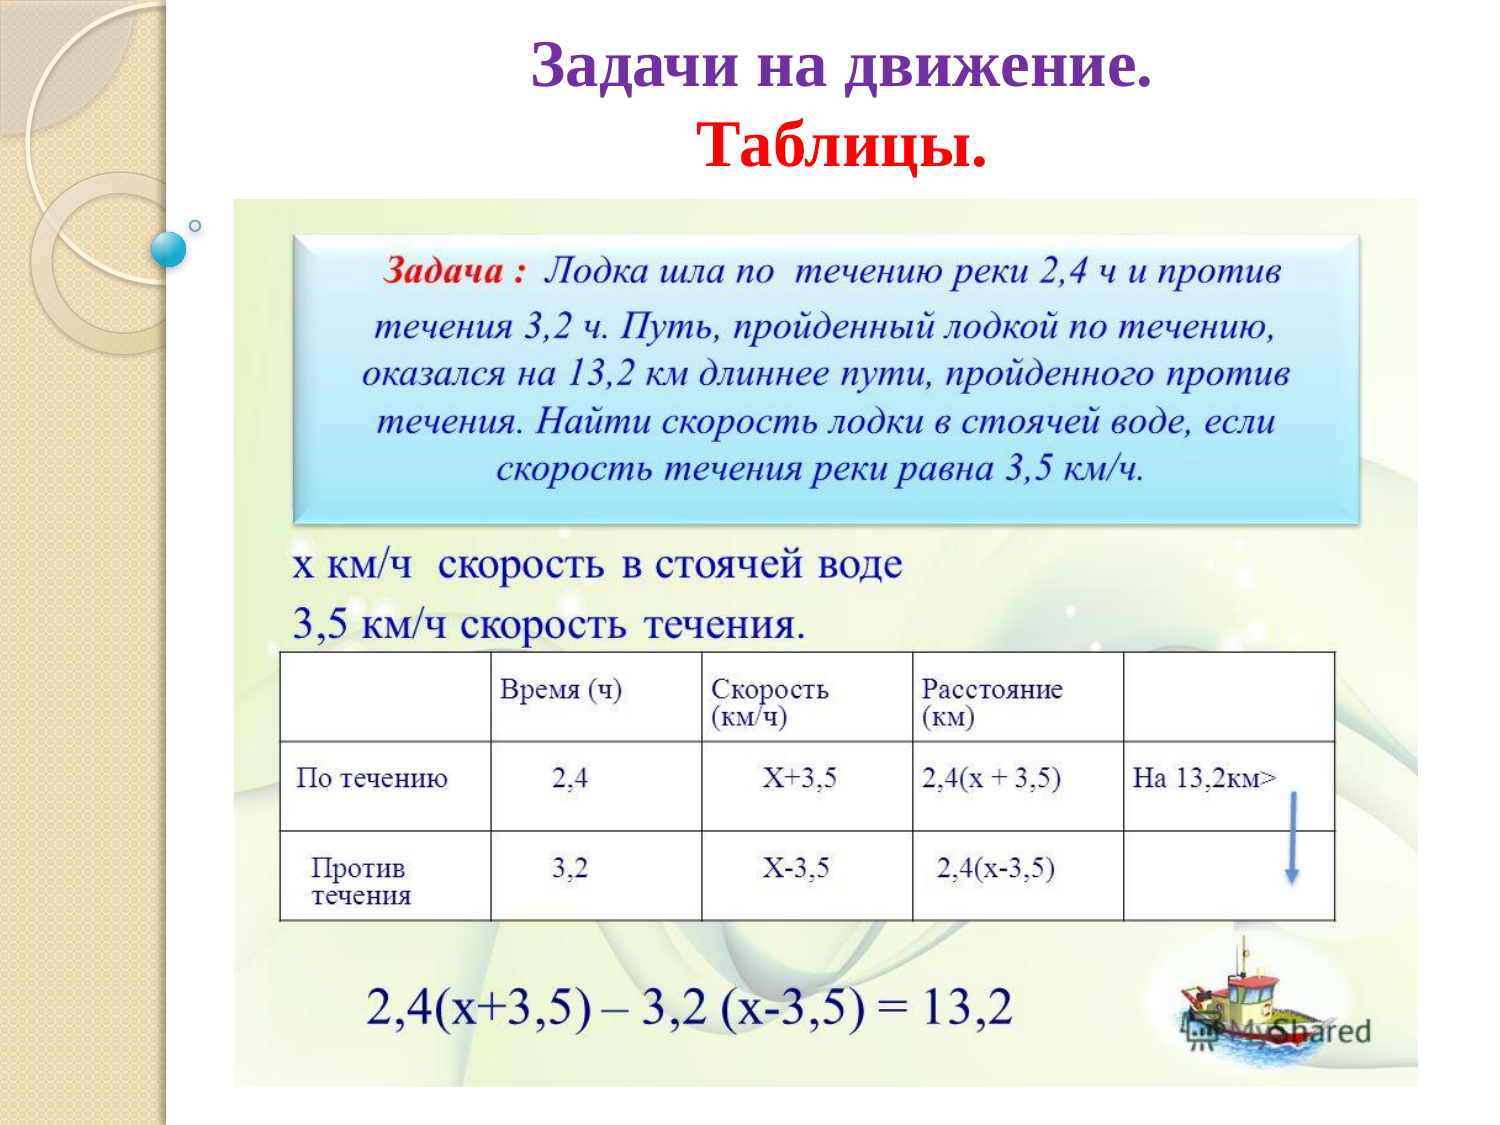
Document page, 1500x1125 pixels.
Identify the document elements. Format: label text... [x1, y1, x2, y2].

picture [234, 198, 1419, 1088]
title Задачи на движение. Таблицы. [234, 59, 1450, 188]
